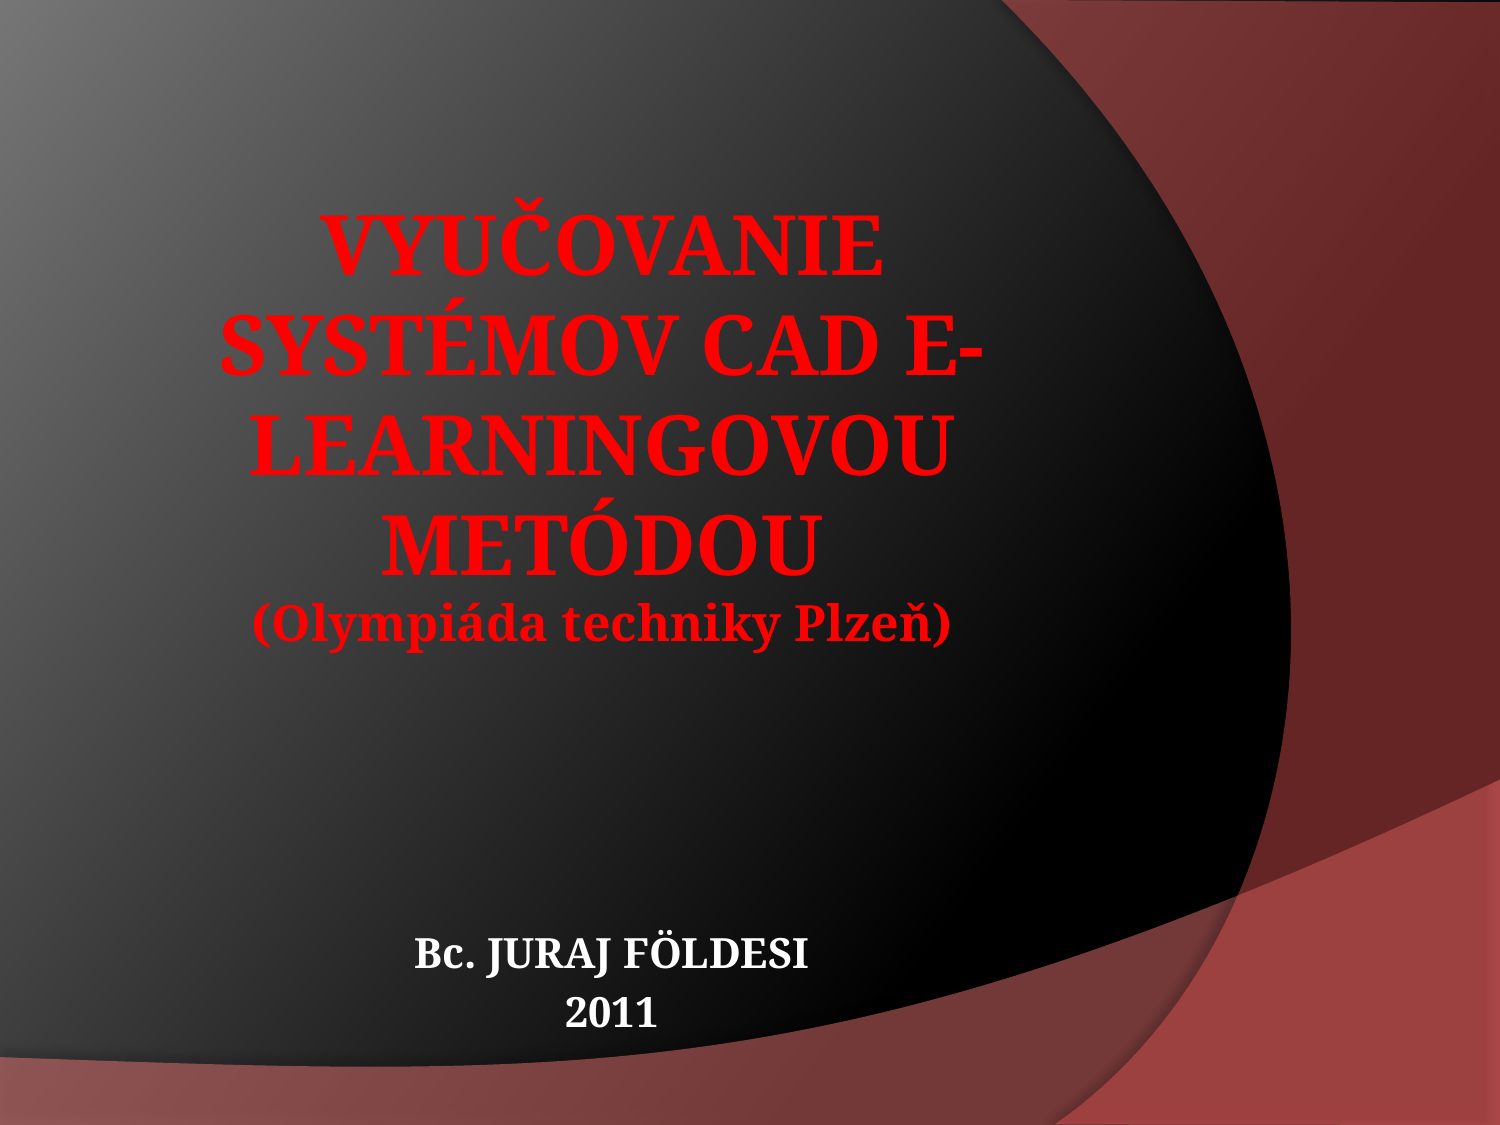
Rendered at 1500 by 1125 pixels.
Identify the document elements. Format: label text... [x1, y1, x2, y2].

title VYUČOVANIE SYSTÉMOV CAD E-LEARNINGOVOU METÓDOU (Olympiáda techniky Plzeň) [76, 184, 1128, 587]
subtitle Bc. JURAJ FÖLDESI 2011 [76, 739, 1140, 1094]
